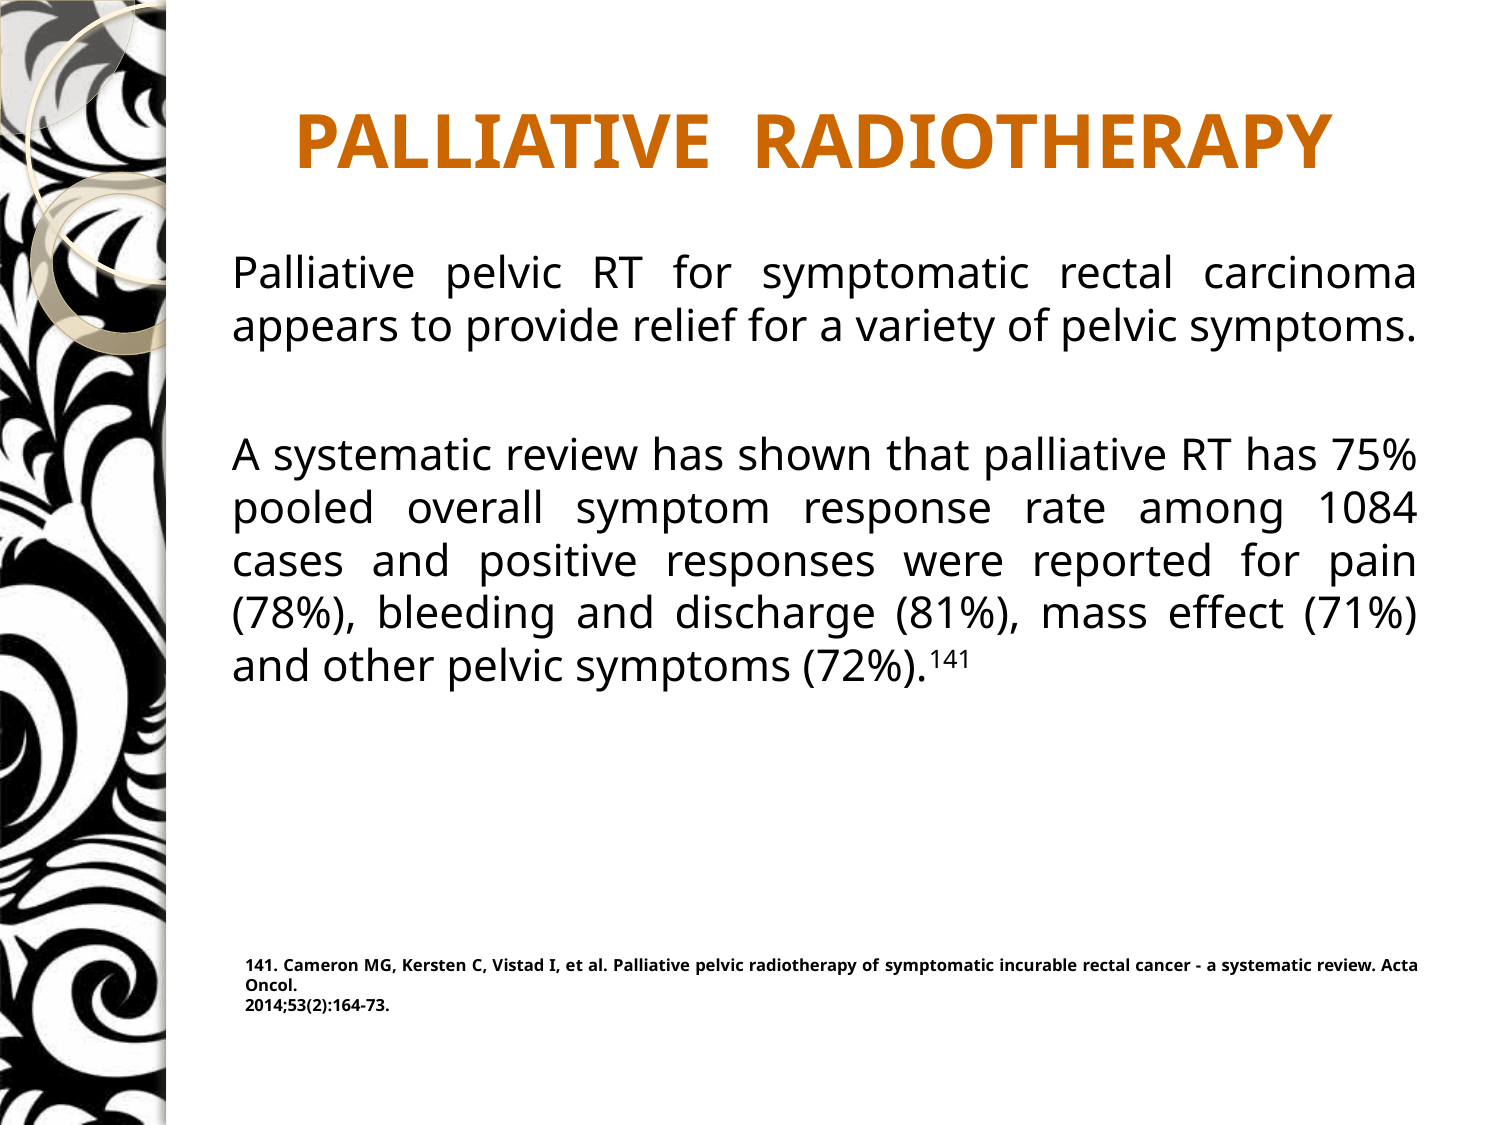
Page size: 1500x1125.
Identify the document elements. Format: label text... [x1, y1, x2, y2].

picture [32, 13, 160, 207]
picture [62, 195, 160, 280]
picture [0, 134, 166, 1125]
title PALLIATIVE RADIOTHERAPY [198, 45, 1429, 233]
picture [136, 0, 164, 4]
text_box 141. Cameron MG, Kersten C, Vistad I, et al. Palliative pelvic radiotherapy of symptomatic incurable rectal cancer - a systematic review. Acta Oncol. 2014;53(2):164-73. [230, 947, 1435, 1022]
list Palliative pelvic RT for symptomatic rectal carcinoma appears to provide relief for a variety of pelvic symptoms. A systematic review has shown that palliative RT has 75% pooled overall symptom response rate among 1084 cases and positive responses were reported for pain (78%), bleeding and discharge (81%), mass effect (71%) and other pelvic symptoms (72%).141 [204, 237, 1435, 738]
picture [53, 241, 160, 332]
